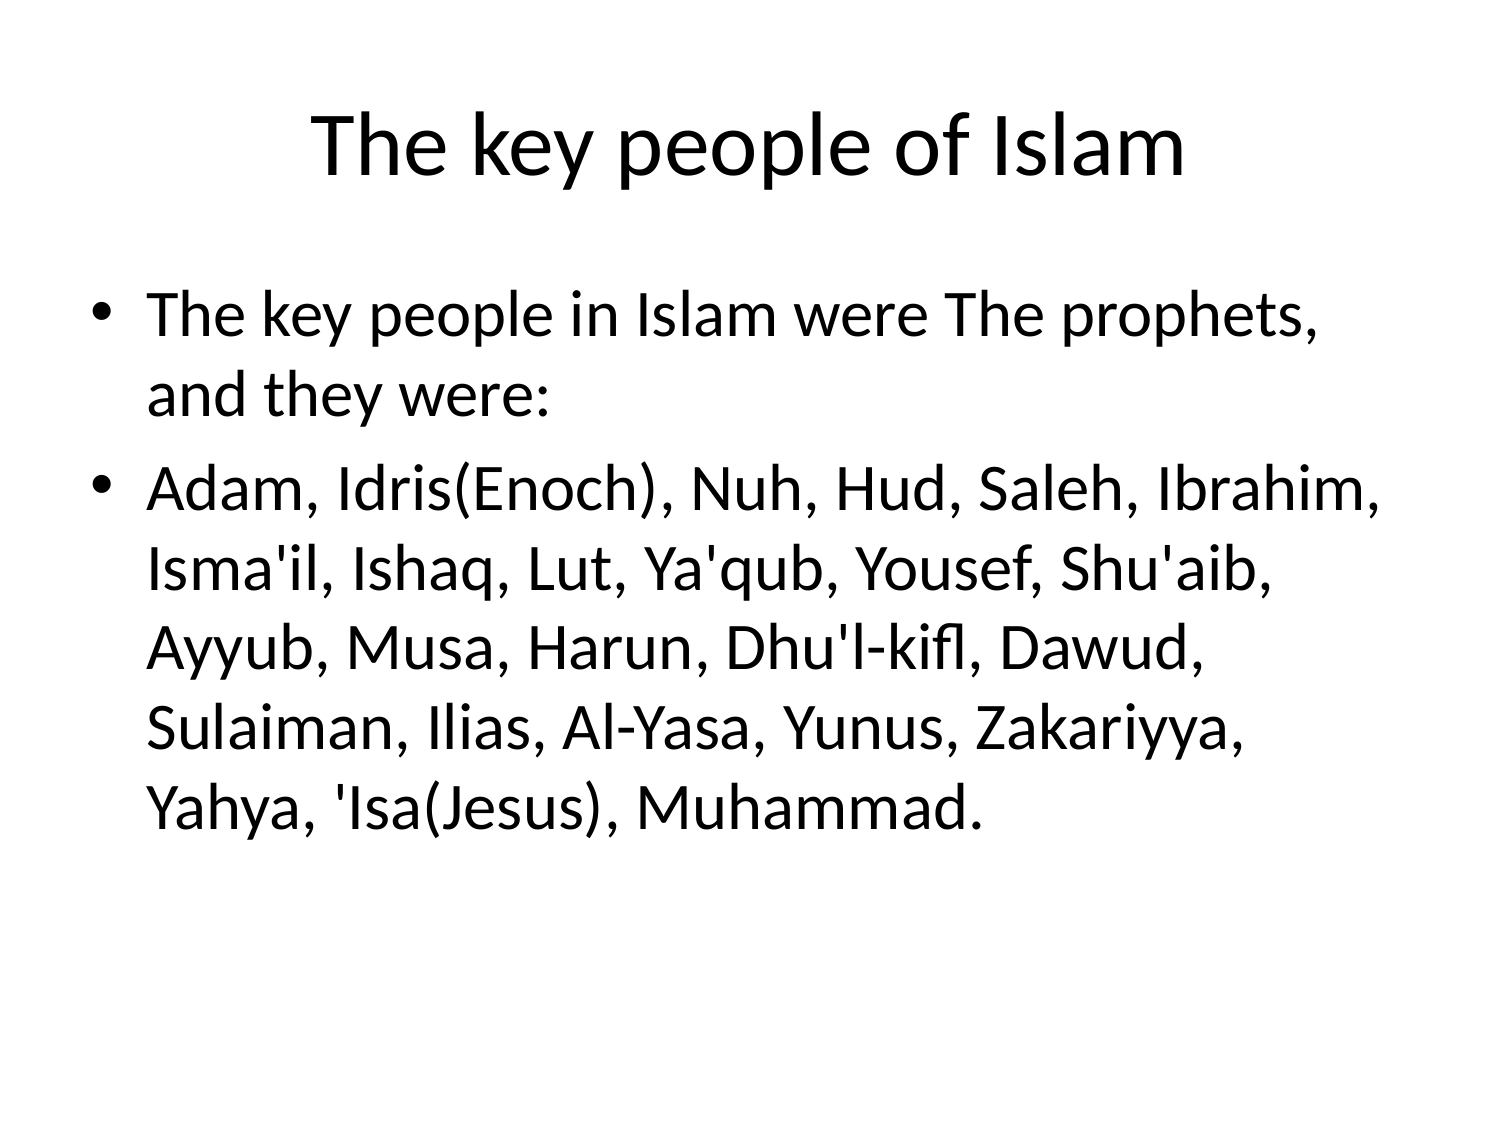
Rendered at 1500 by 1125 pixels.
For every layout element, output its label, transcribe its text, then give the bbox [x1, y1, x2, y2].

title The key people of Islam [75, 45, 1425, 233]
list The key people in Islam were The prophets, and they were: Adam, Idris(Enoch), Nuh, Hud, Saleh, Ibrahim, Isma'il, Ishaq, Lut, Ya'qub, Yousef, Shu'aib, Ayyub, Musa, Harun, Dhu'l-kifl, Dawud, Sulaiman, Ilias, Al-Yasa, Yunus, Zakariyya, Yahya, 'Isa(Jesus), Muhammad. [75, 262, 1425, 1005]
